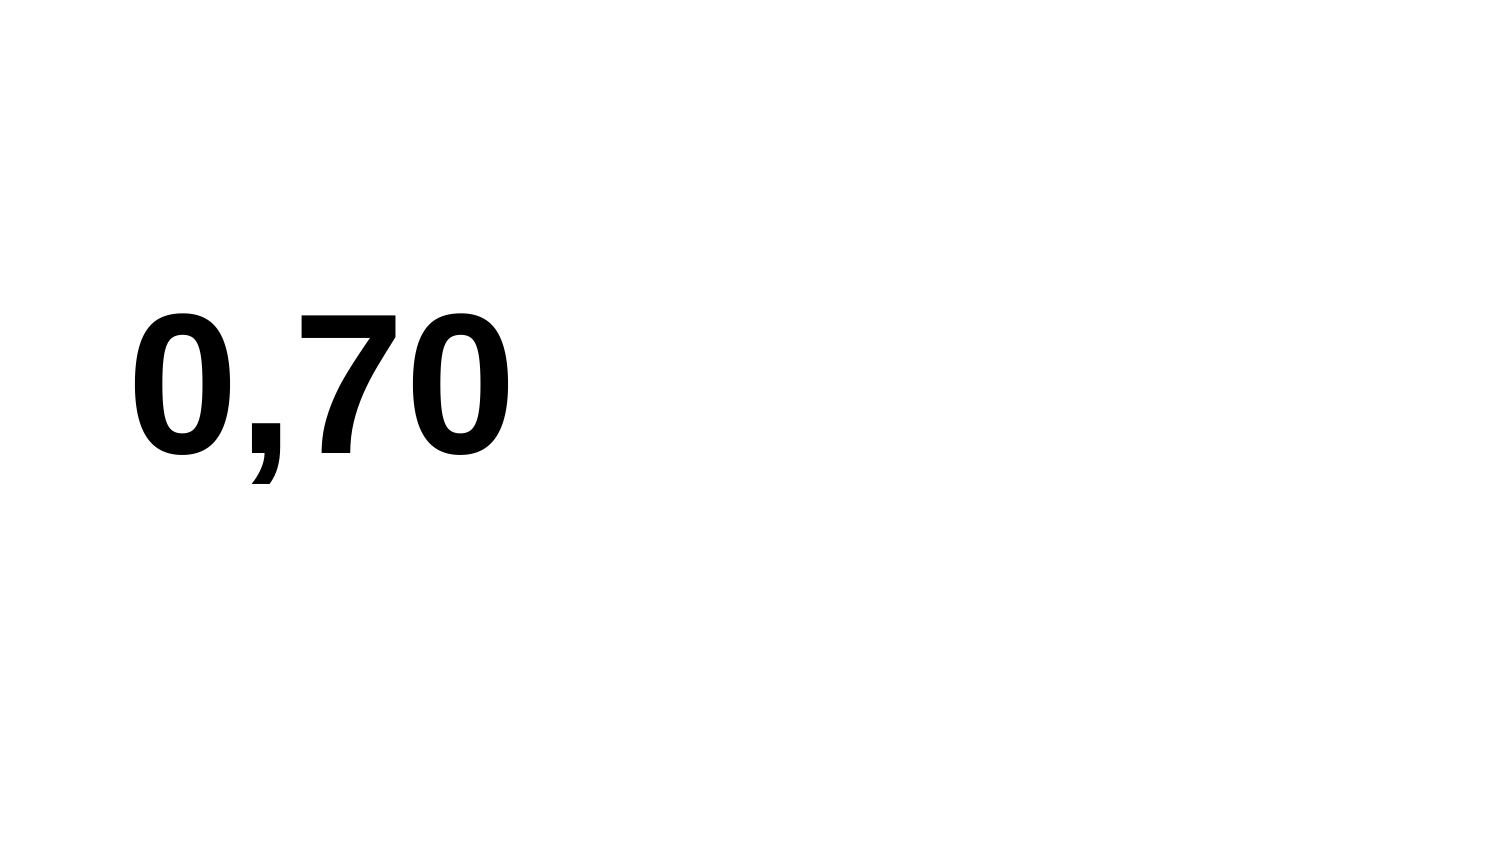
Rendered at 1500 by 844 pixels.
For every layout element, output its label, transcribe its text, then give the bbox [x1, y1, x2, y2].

text_box 0,70 [112, 235, 1388, 509]
